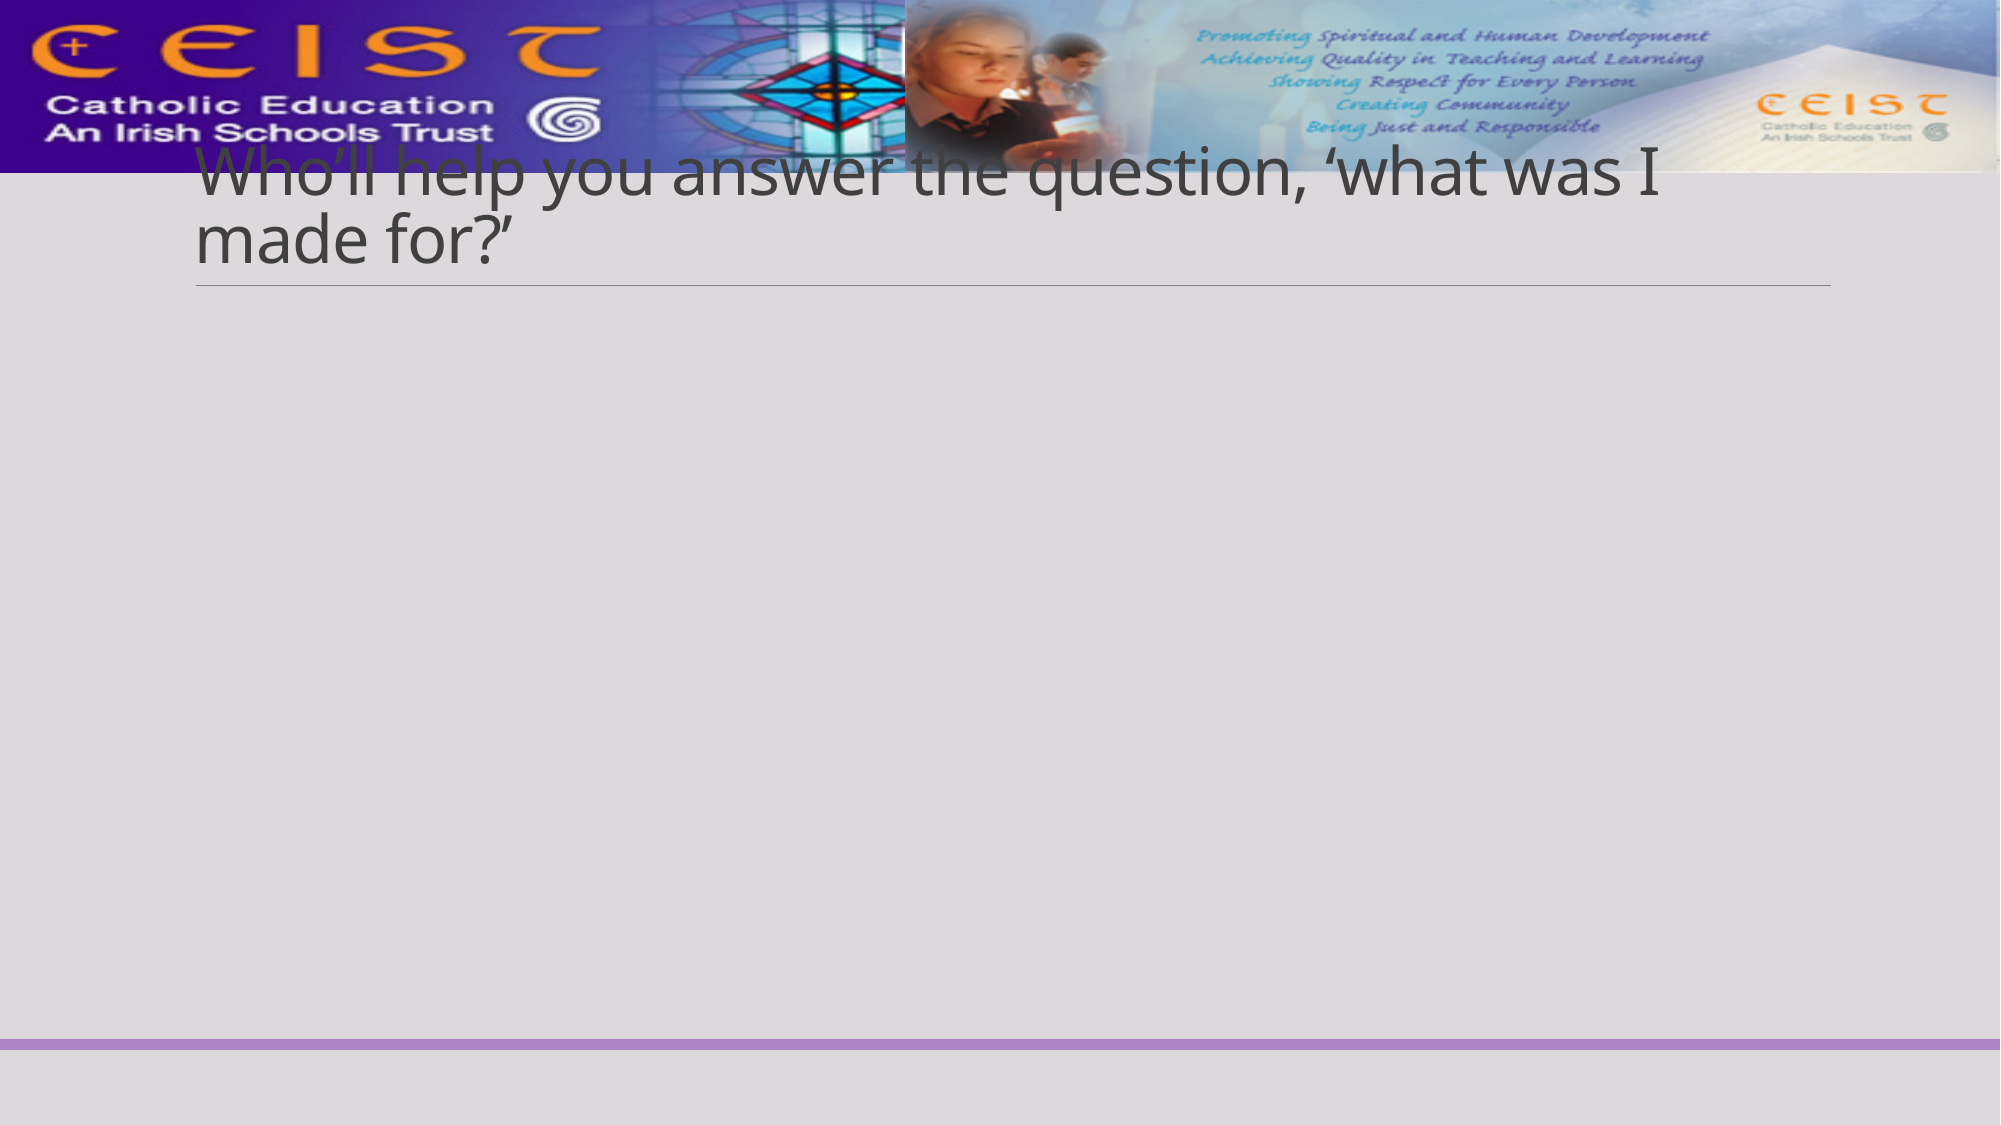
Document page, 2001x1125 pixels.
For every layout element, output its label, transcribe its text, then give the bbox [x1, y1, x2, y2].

picture [0, 0, 2000, 173]
title Who’ll help you answer the question, ‘what was I made for?’ [179, 47, 1830, 285]
